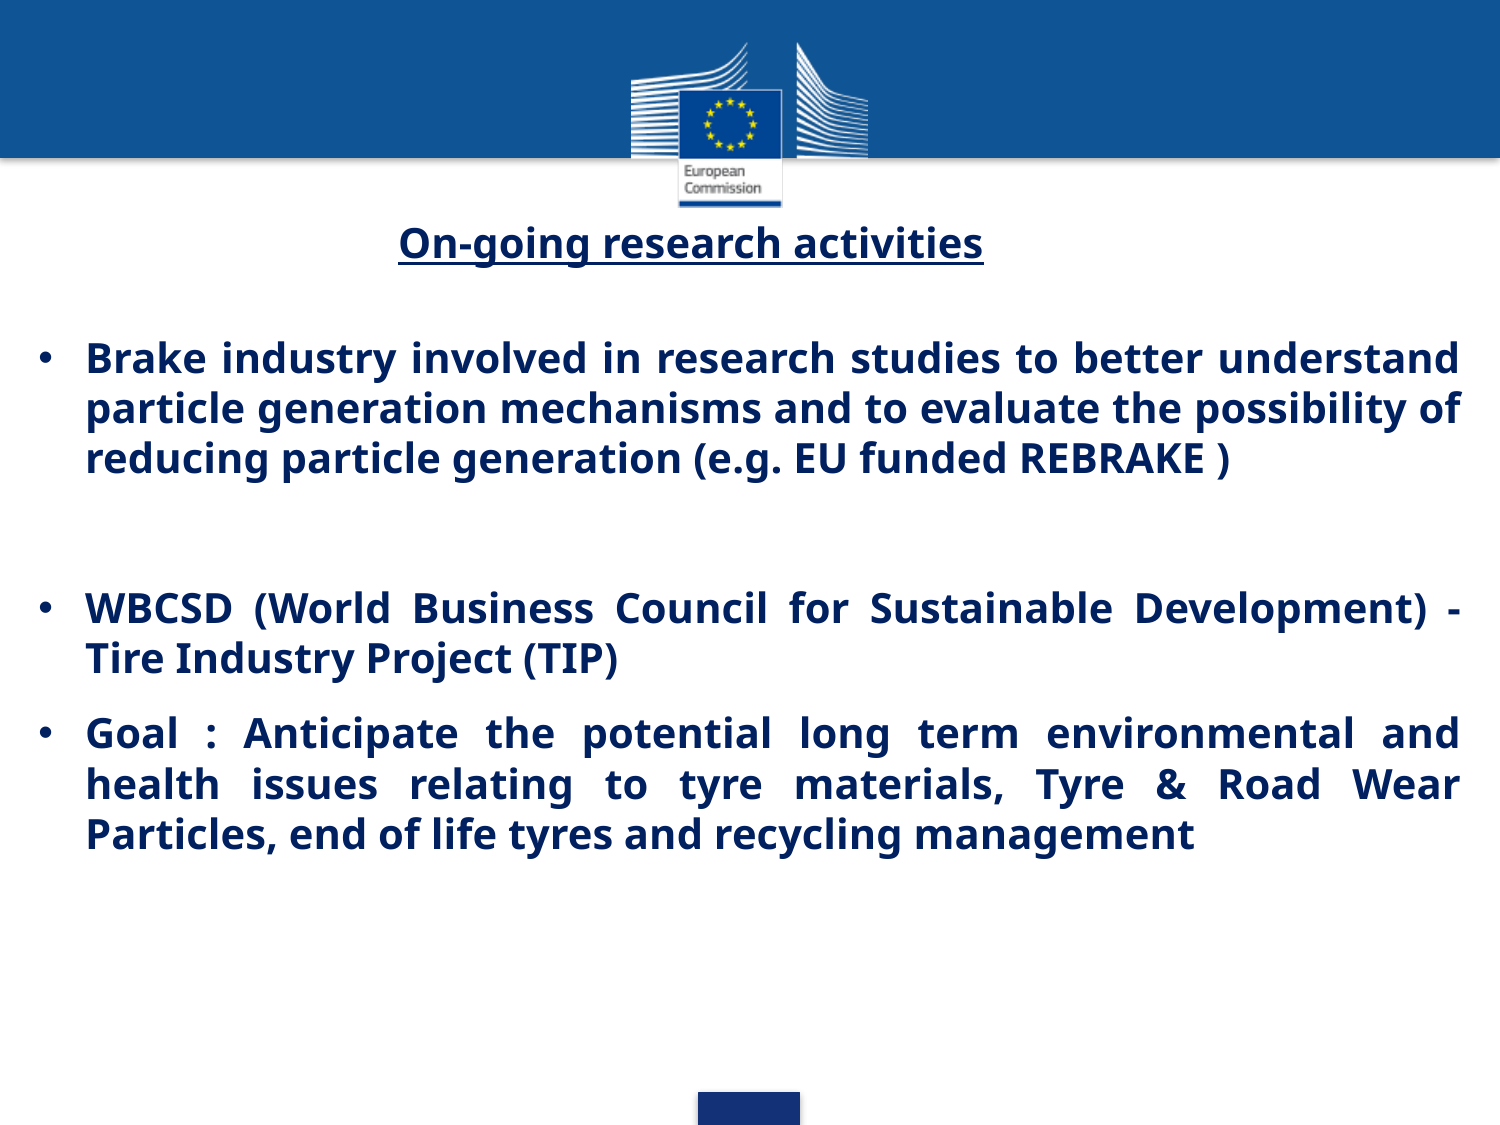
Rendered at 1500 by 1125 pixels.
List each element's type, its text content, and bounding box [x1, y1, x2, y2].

text_box Brake industry involved in research studies to better understand particle generation mechanisms and to evaluate the possibility of reducing particle generation (e.g. EU funded REBRAKE ) WBCSD (World Business Council for Sustainable Development) - Tire Industry Project (TIP) Goal : Anticipate the potential long term environmental and health issues relating to tyre materials, Tyre & Road Wear Particles, end of life tyres and recycling management [23, 324, 1477, 940]
picture [631, 42, 868, 193]
text_box On-going research activities [182, 193, 1199, 291]
